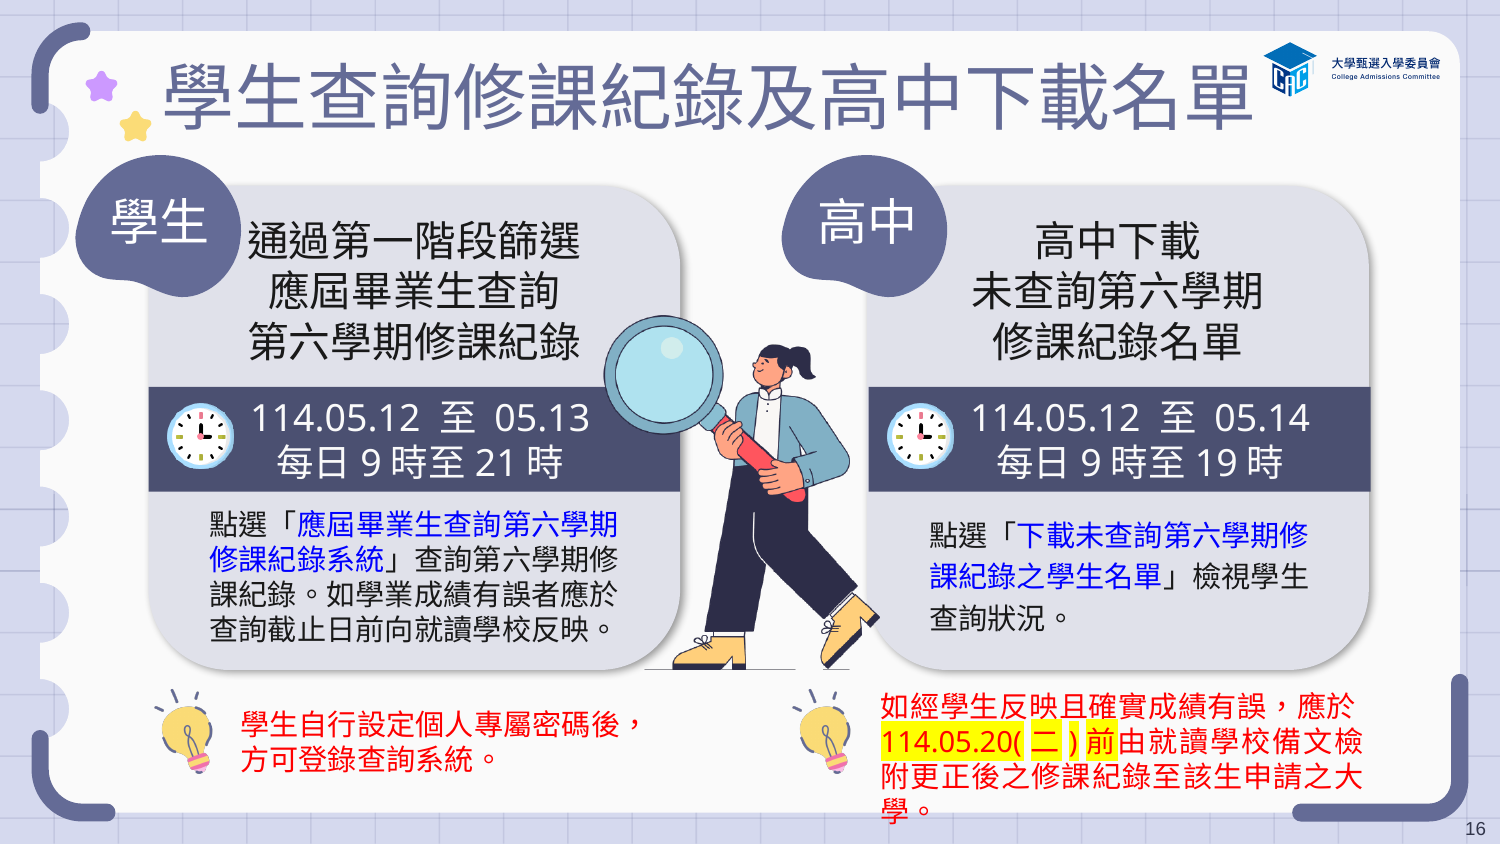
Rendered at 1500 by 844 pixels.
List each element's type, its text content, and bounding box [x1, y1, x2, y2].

text_box 通過第一階段篩選 應屆畢業生查詢 第六學期修課紀錄 點選「應屆畢業生查詢第六學期 修課紀錄系統」查詢第六學期修 課紀錄。如學業成績有誤者應於 查詢截止日前向就讀學校反映。 [148, 185, 681, 386]
text_box 通過第一階段篩選 應屆畢業生查詢 第六學期修課紀錄 點選「應屆畢業生查詢第六學期 修課紀錄系統」查詢第六學期修 課紀錄。如學業成績有誤者應於 查詢截止日前向就讀學校反映。 [148, 492, 603, 670]
text_box 高中下載 未查詢第六學期 修課紀錄名單 點選「下載未查詢第六學期修課紀錄之學生名單」檢視學生查詢狀況。 [866, 185, 1369, 386]
picture [167, 403, 234, 469]
slide_number 16 [1163, 805, 1500, 844]
text_box [98, 155, 224, 183]
text_box 如經學生反映且確實成績有誤，應於114.05.20(二)前由就讀學校備文檢附更正後之修課紀錄至該生申請之大學。 [865, 680, 1379, 836]
text_box [786, 259, 942, 298]
text_box 114.05.12 至 05.14 每日9時至19時 [880, 386, 1371, 492]
text_box [80, 259, 236, 298]
text_box 學生 [63, 183, 255, 259]
text_box 114.05.12 至 05.13 每日9時至21時 [148, 386, 603, 492]
picture [603, 315, 880, 670]
text_box [804, 155, 930, 183]
picture [786, 681, 863, 781]
text_box 高中 [771, 183, 964, 259]
text_box 高中下載 未查詢第六學期 修課紀錄名單 點選「下載未查詢第六學期修課紀錄之學生名單」檢視學生查詢狀況。 [880, 492, 1369, 670]
picture [887, 403, 954, 469]
title 學生查詢修課紀錄及高中下載名單 [146, 41, 1328, 160]
picture [148, 681, 225, 781]
text_box 學生自行設定個人專屬密碼後，方可登錄查詢系統。 [225, 698, 658, 784]
picture [1328, 42, 1441, 97]
